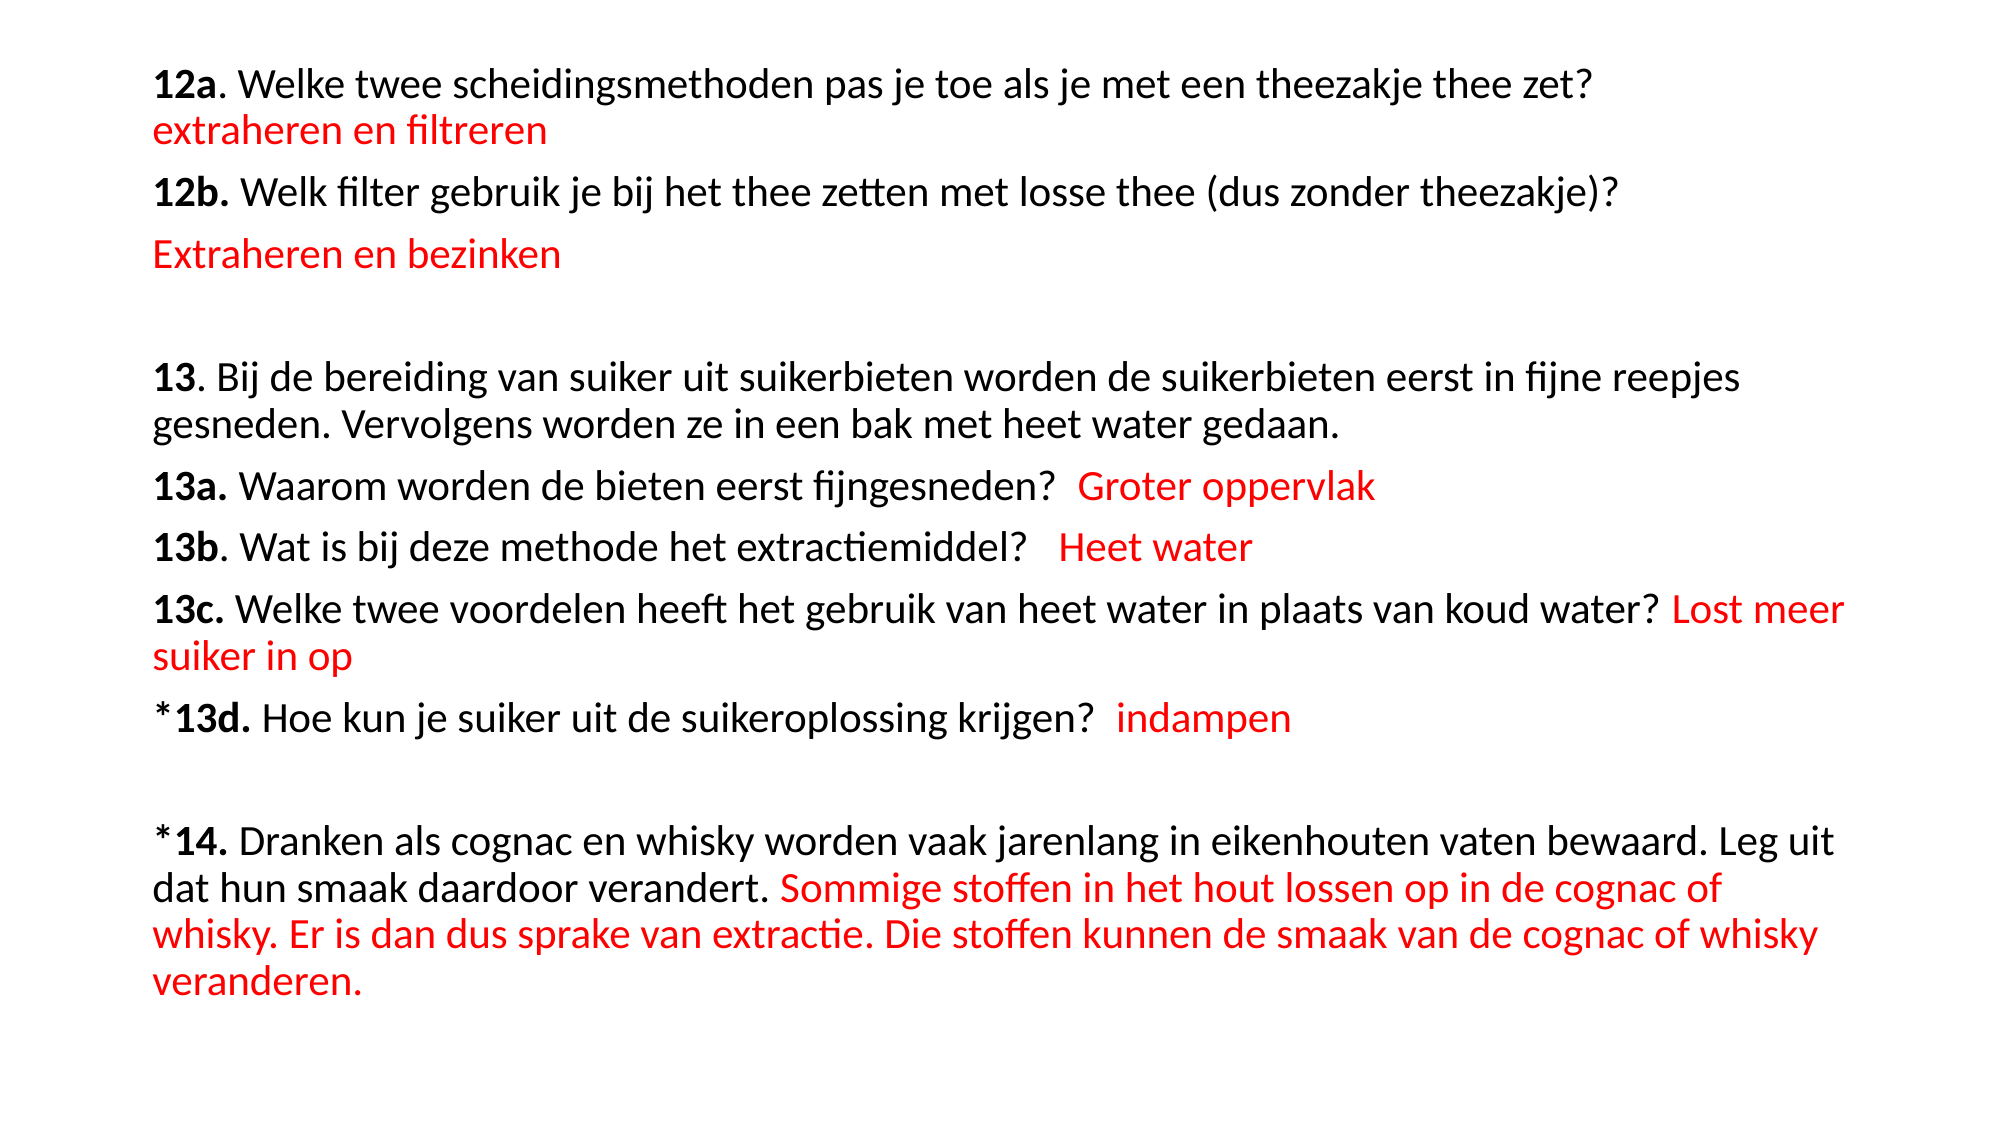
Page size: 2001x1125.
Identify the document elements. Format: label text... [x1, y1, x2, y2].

list 12a. Welke twee scheidingsmethoden pas je toe als je met een theezakje thee zet? extraheren en filtreren 12b. Welk filter gebruik je bij het thee zetten met losse thee (dus zonder theezakje)? Extraheren en bezinken 13. Bij de bereiding van suiker uit suikerbieten worden de suikerbieten eerst in fijne reepjes gesneden. Vervolgens worden ze in een bak met heet water gedaan. 13a. Waarom worden de bieten eerst fijngesneden? Groter oppervlak 13b. Wat is bij deze methode het extractiemiddel? Heet water 13c. Welke twee voordelen heeft het gebruik van heet water in plaats van koud water? Lost meer suiker in op *13d. Hoe kun je suiker uit de suikeroplossing krijgen? indampen *14. Dranken als cognac en whisky worden vaak jarenlang in eikenhouten vaten bewaard. Leg uit dat hun smaak daardoor verandert. Sommige stoffen in het hout lossen op in de cognac of whisky. Er is dan dus sprake van extractie. Die stoffen kunnen de smaak van de cognac of whisky veranderen. [137, 53, 1863, 1014]
